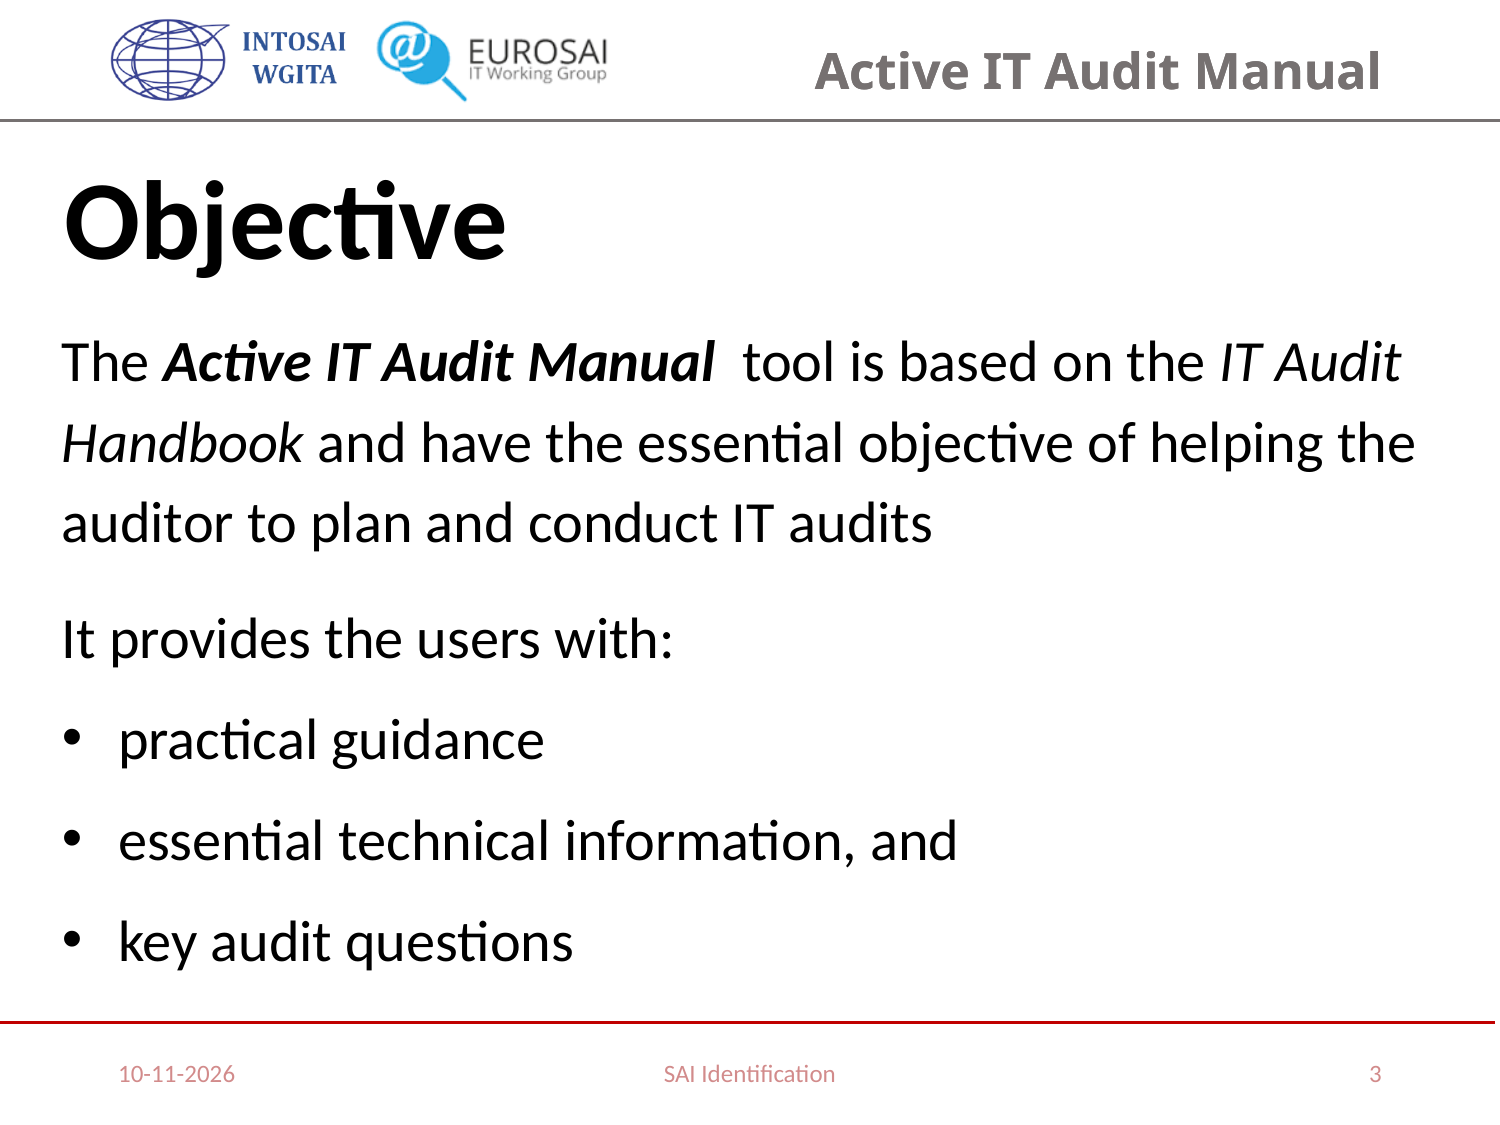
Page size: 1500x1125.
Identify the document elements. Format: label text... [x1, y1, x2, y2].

picture [103, 13, 363, 106]
slide_number 3 [1059, 1042, 1397, 1103]
text_box It provides the users with: practical guidance essential technical information, and key audit questions [47, 581, 1115, 981]
text_box Objective [49, 139, 523, 290]
picture [375, 18, 619, 105]
text_box The Active IT Audit Manual tool is based on the IT Audit Handbook and have the essential objective of helping the auditor to plan and conduct IT audits [47, 305, 1453, 562]
footer SAI Identification [496, 1042, 1004, 1103]
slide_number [103, 1042, 441, 1103]
